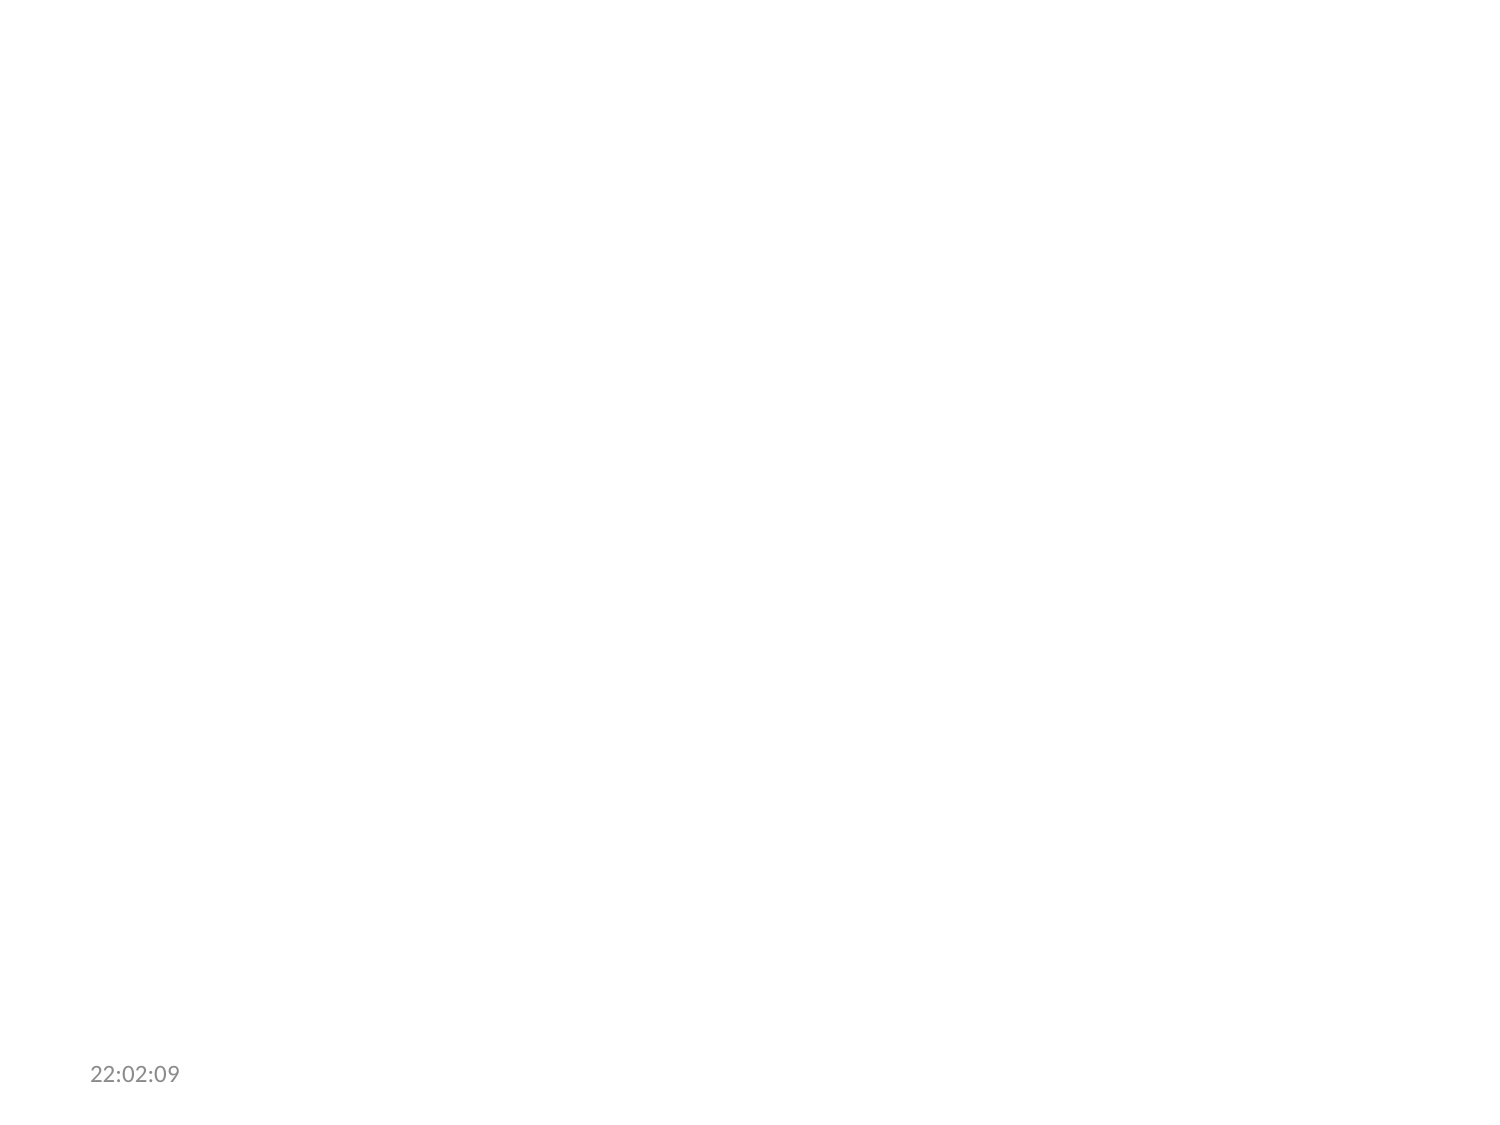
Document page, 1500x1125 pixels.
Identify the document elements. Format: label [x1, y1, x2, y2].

slide_number [75, 1042, 425, 1103]
